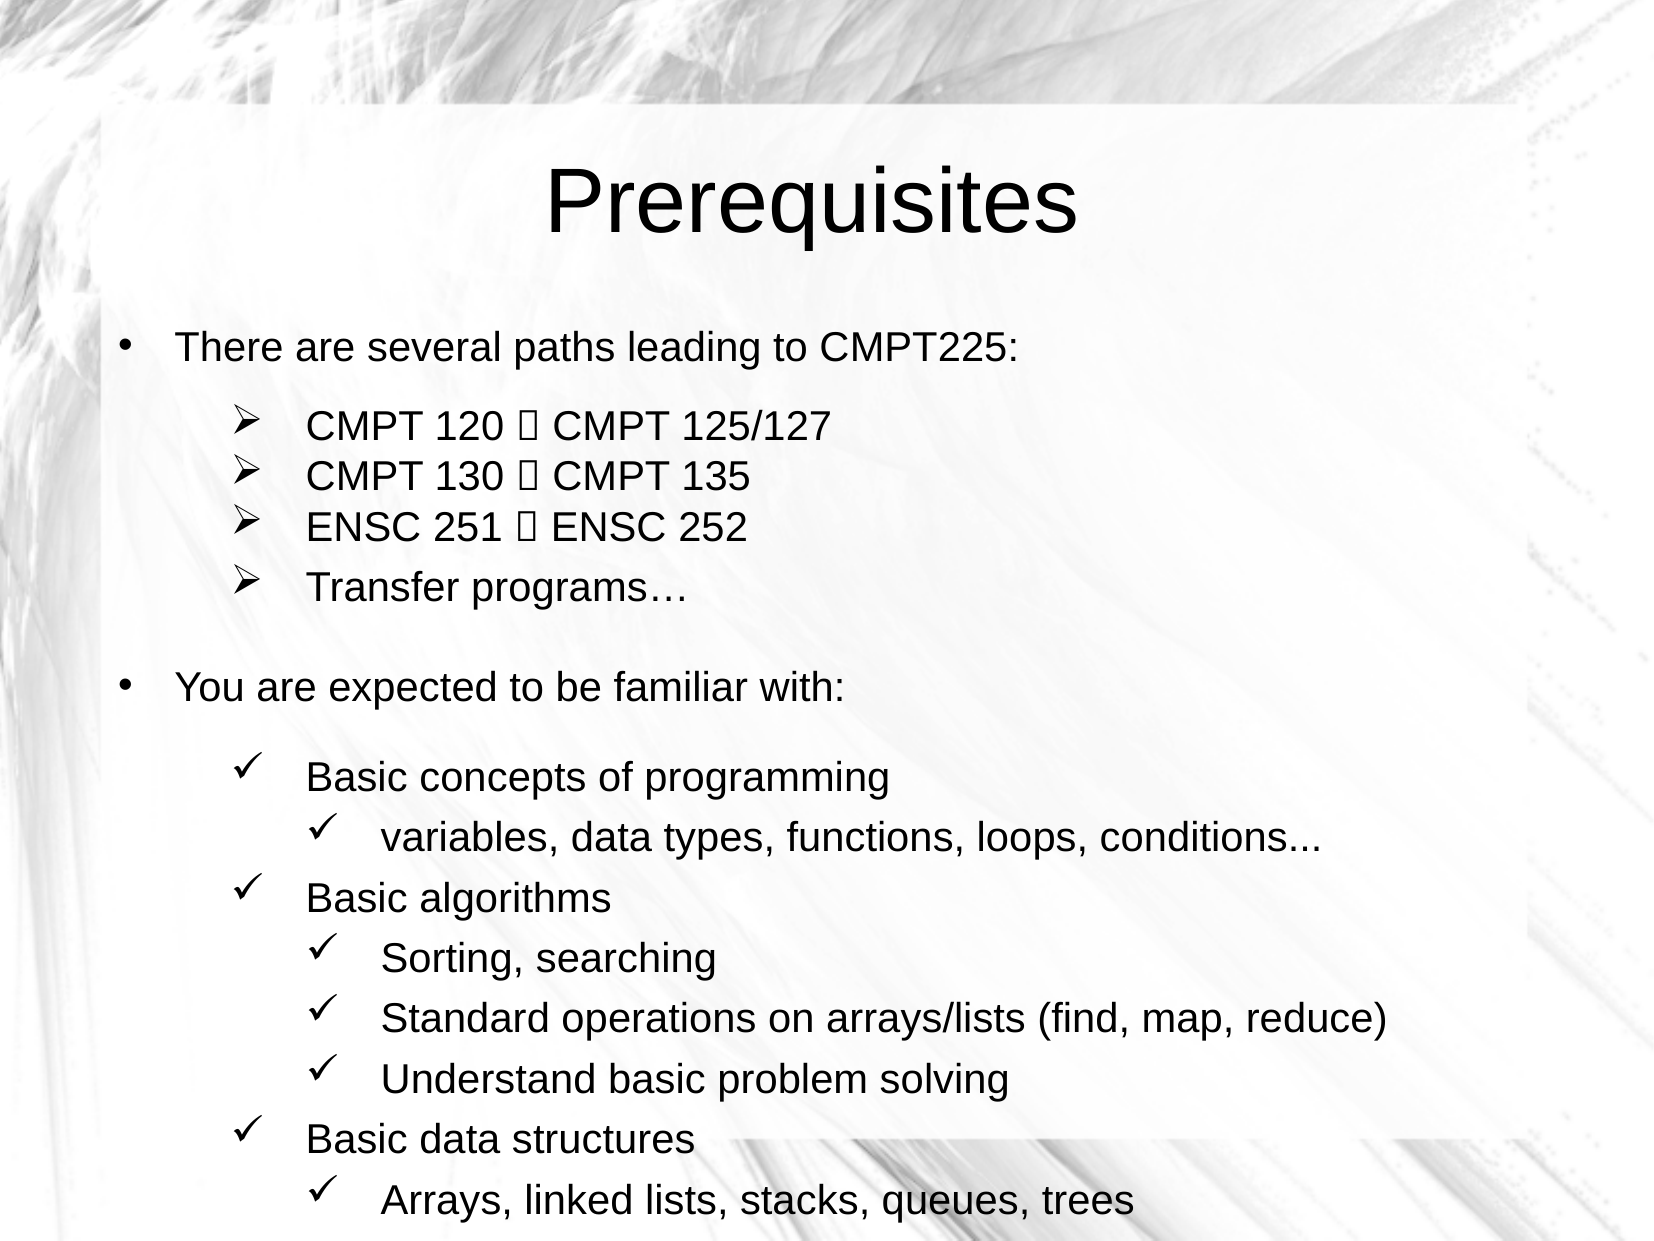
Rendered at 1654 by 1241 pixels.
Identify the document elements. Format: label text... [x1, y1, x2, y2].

list There are several paths leading to CMPT225: CMPT 120  CMPT 125/127 CMPT 130  CMPT 135 ENSC 251  ENSC 252 Transfer programs… You are expected to be familiar with: Basic concepts of programming variables, data types, functions, loops, conditions... Basic algorithms Sorting, searching Standard operations on arrays/lists (find, map, reduce) Understand basic problem solving Basic data structures Arrays, linked lists, stacks, queues, trees [118, 319, 1571, 1102]
picture [0, 0, 1654, 1241]
title Prerequisites [118, 112, 1506, 281]
